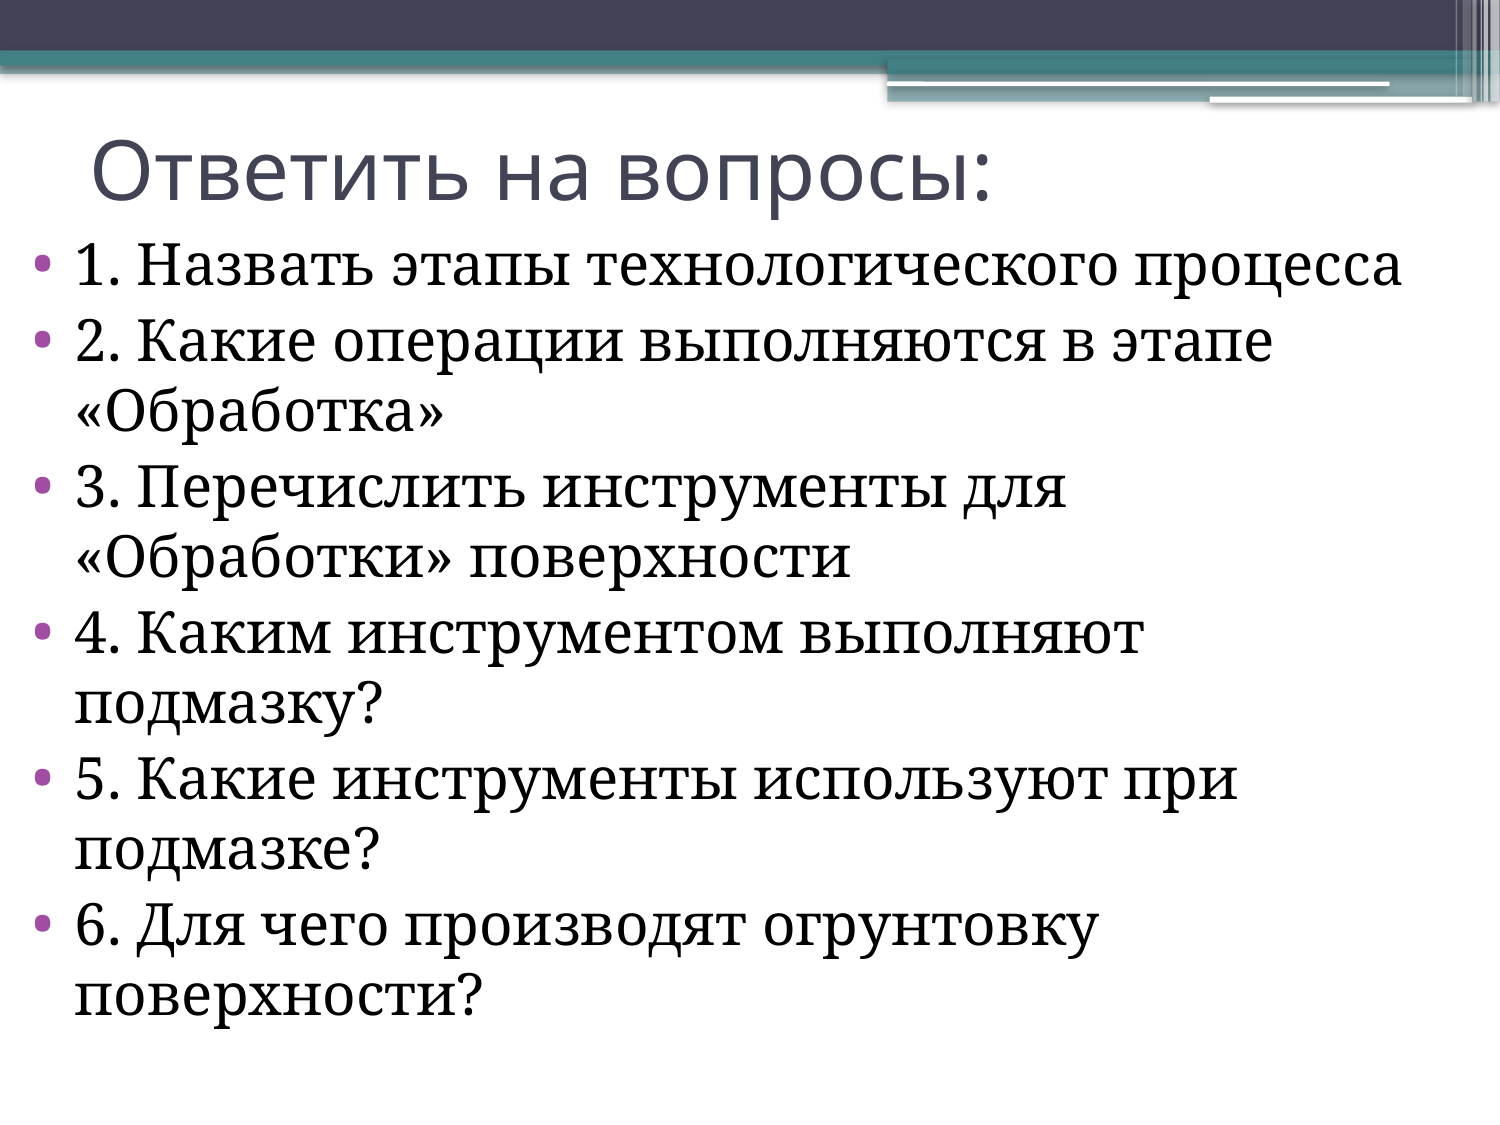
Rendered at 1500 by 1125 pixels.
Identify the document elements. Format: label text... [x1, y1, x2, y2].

title Ответить на вопросы: [75, 101, 1425, 219]
list 1. Назвать этапы технологического процесса 2. Какие операции выполняются в этапе «Обработка» 3. Перечислить инструменты для «Обработки» поверхности 4. Каким инструментом выполняют подмазку? 5. Какие инструменты используют при подмазке? 6. Для чего производят огрунтовку поверхности? [0, 219, 1471, 1079]
